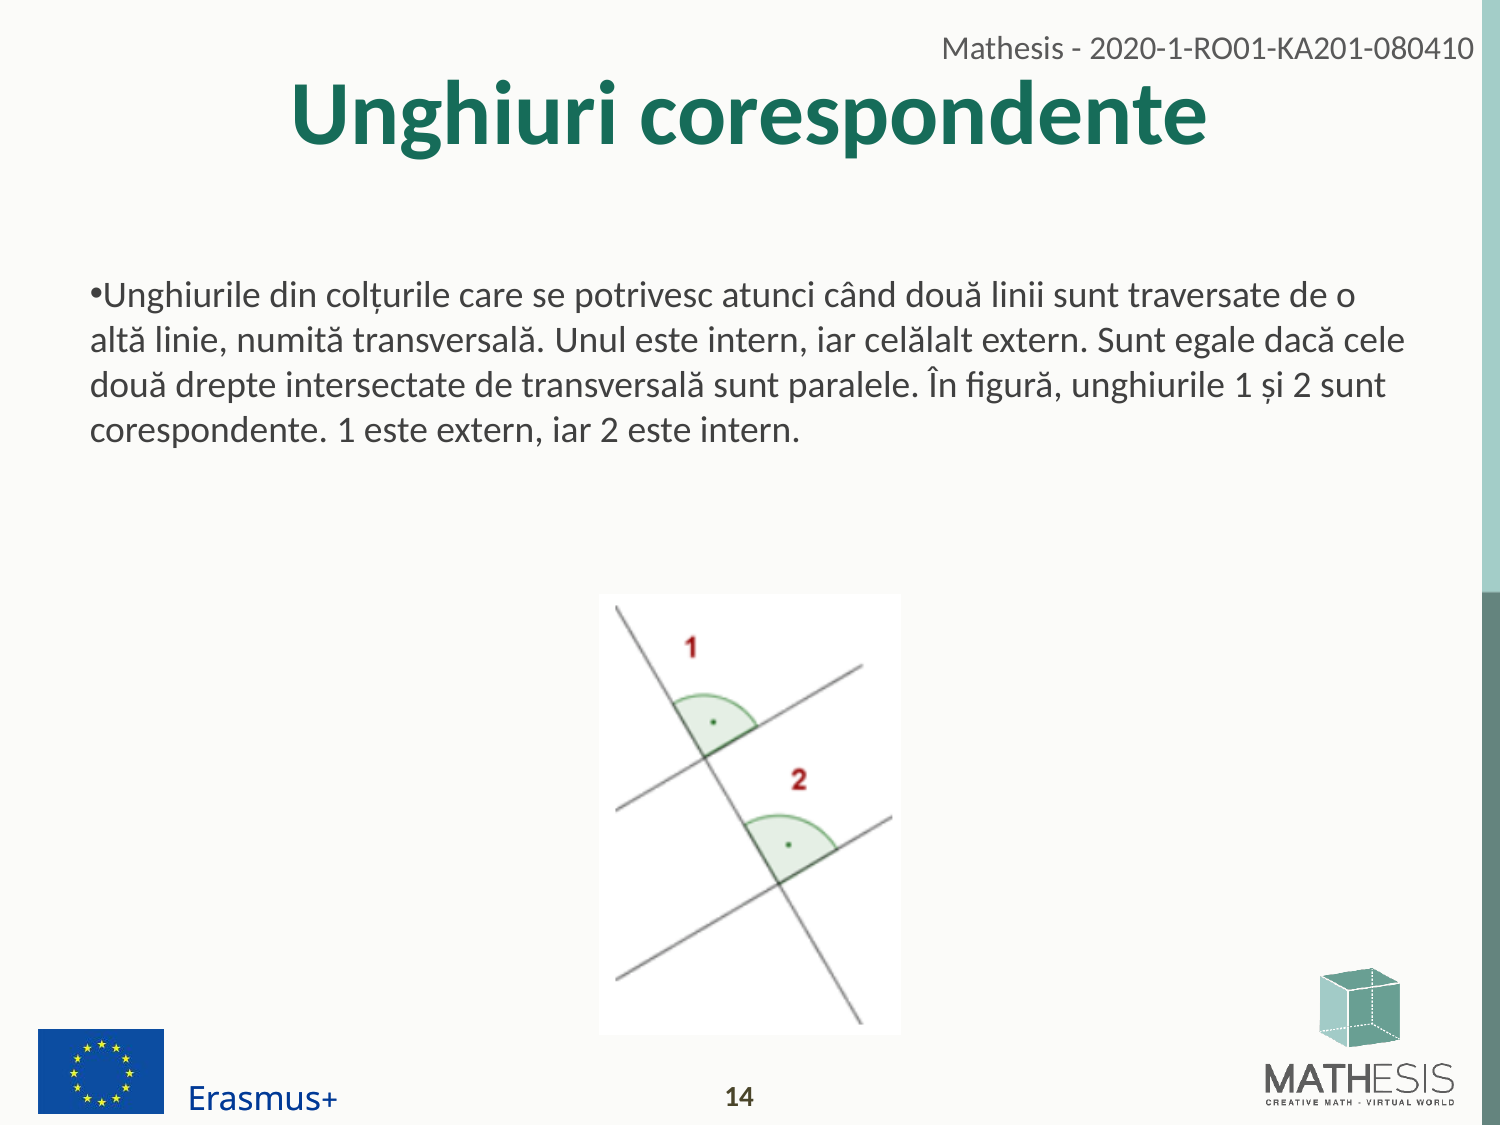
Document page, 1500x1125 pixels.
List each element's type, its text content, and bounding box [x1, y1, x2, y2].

list Unghiurile din colțurile care se potrivesc atunci când două linii sunt traversate de o altă linie, numită transversală. Unul este intern, iar celălalt extern. Sunt egale dacă cele două drepte intersectate de transversală sunt paralele. În figură, unghiurile 1 și 2 sunt corespondente. 1 este extern, iar 2 este intern. [75, 262, 1425, 1005]
picture [38, 1029, 164, 1114]
picture [599, 594, 901, 1036]
title Unghiuri corespondente [75, 45, 1425, 233]
